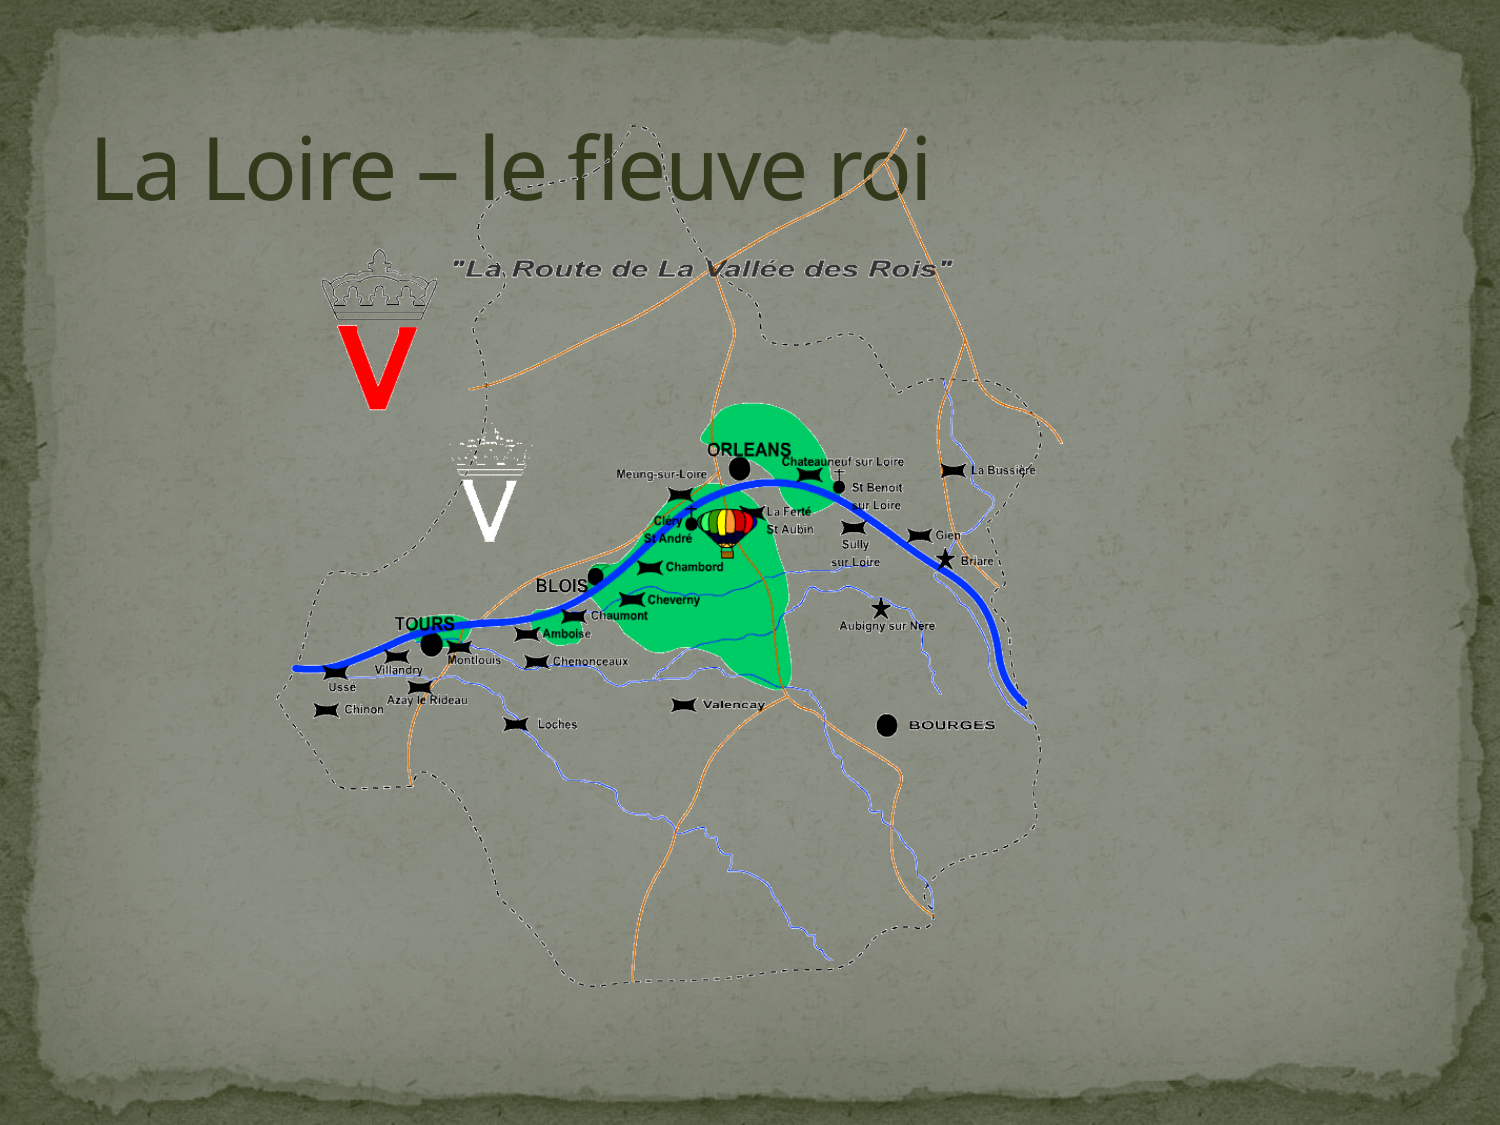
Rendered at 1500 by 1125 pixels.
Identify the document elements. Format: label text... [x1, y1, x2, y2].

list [276, 126, 1060, 987]
title La Loire – le fleuve roi [74, 24, 1425, 225]
